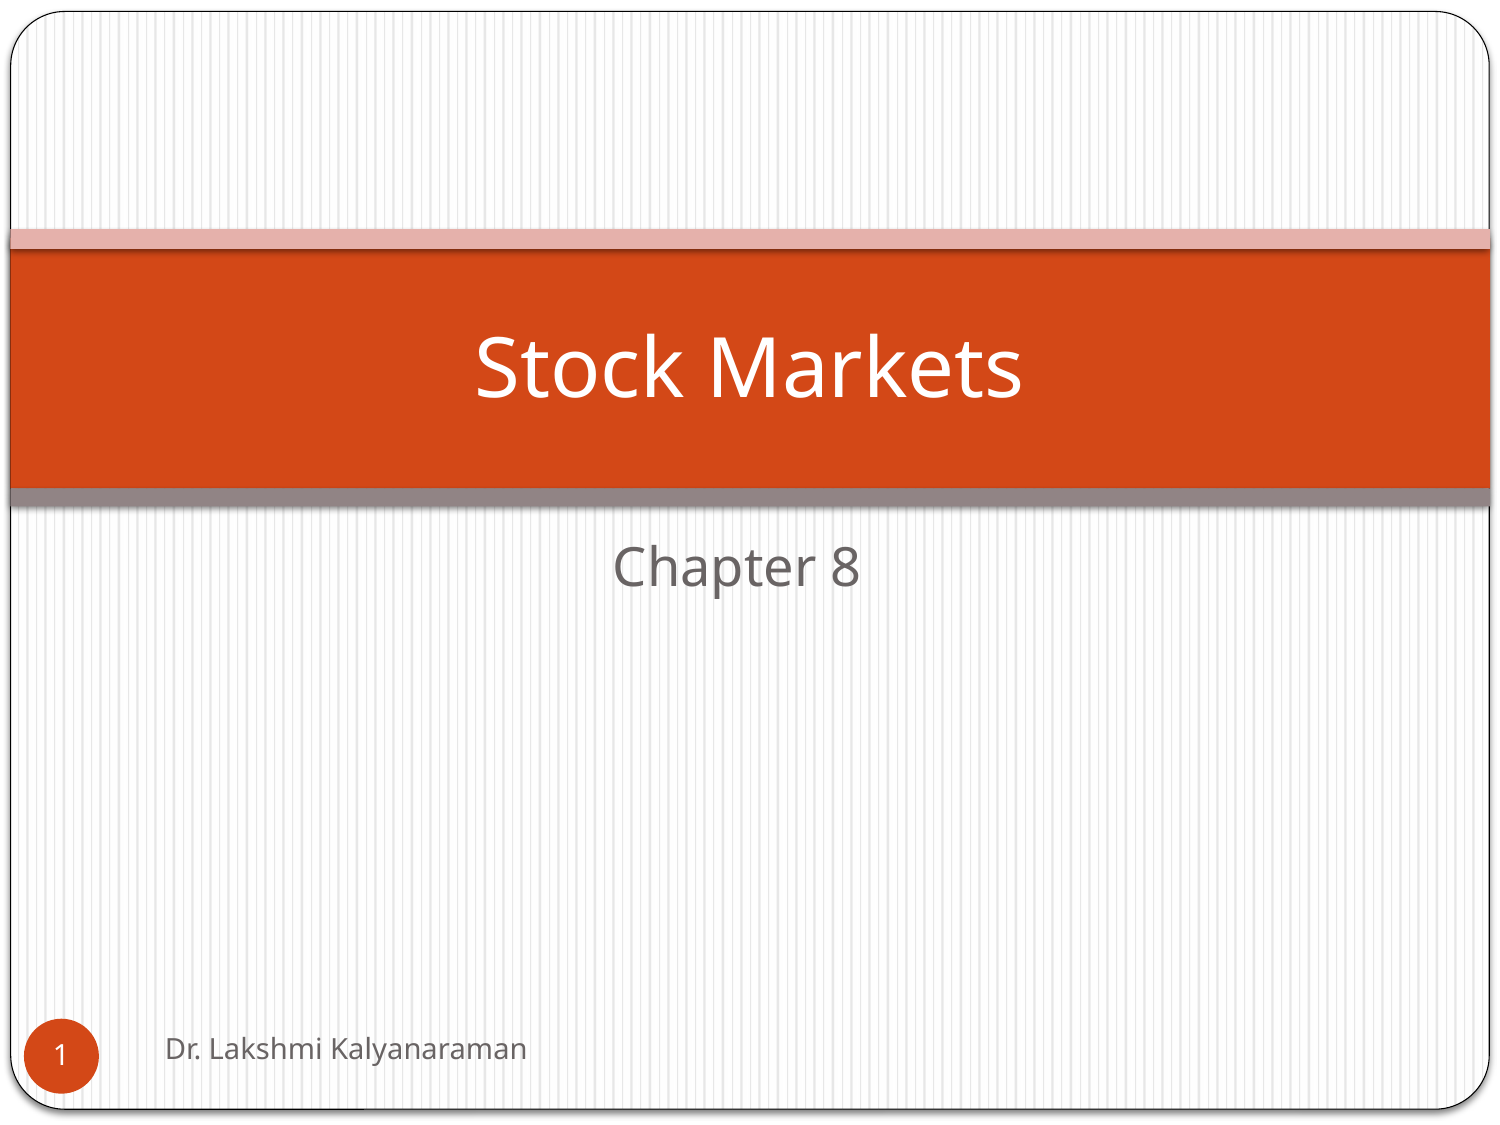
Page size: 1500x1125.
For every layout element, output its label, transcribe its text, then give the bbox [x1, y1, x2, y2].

title Stock Markets [75, 247, 1425, 489]
subtitle Chapter 8 [212, 525, 1263, 788]
slide_number 1 [23, 1018, 99, 1094]
footer Dr. Lakshmi Kalyanaraman [150, 1012, 800, 1088]
